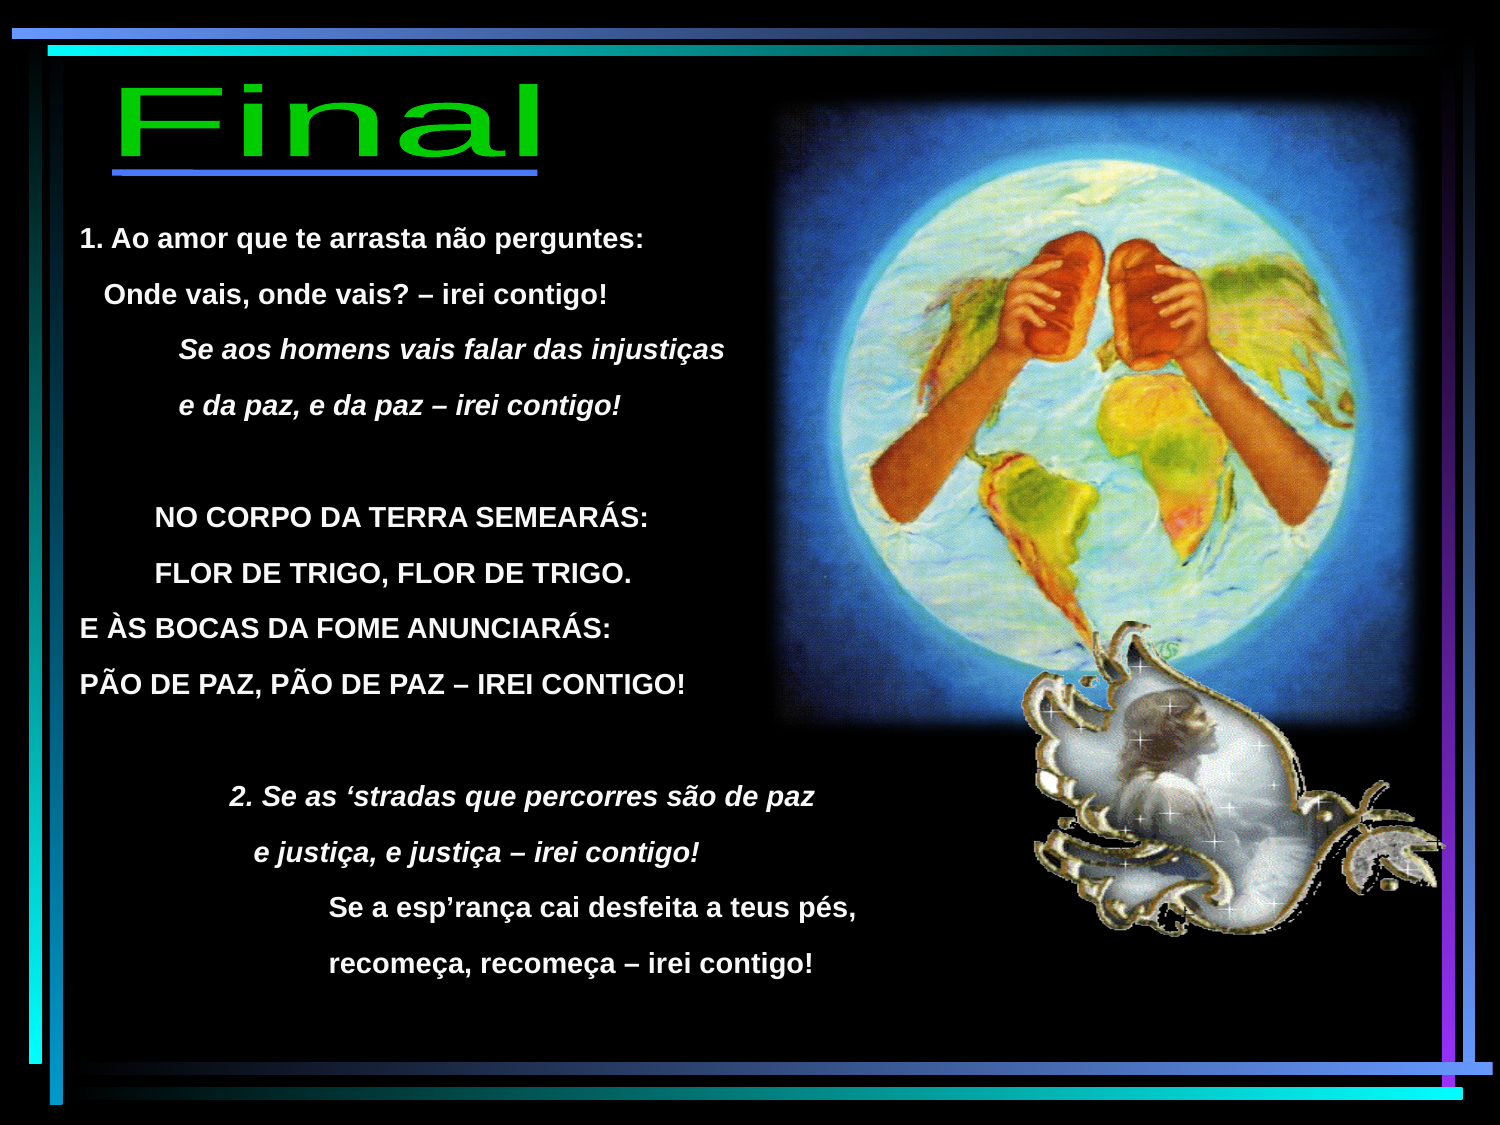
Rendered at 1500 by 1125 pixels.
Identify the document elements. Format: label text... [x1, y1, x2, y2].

text_box 1. Ao amor que te arrasta não perguntes: Onde vais, onde vais? – irei contigo! Se aos homens vais falar das injustiças e da paz, e da paz – irei contigo! NO CORPO DA TERRA SEMEARÁS: FLOR DE TRIGO, FLOR DE TRIGO. E ÀS BOCAS DA FOME ANUNCIARÁS: PÃO DE PAZ, PÃO DE PAZ – IREI CONTIGO! 2. Se as ‘stradas que percorres são de paz e justiça, e justiça – irei contigo! Se a esp’rança cai desfeita a teus pés, recomeça, recomeça – irei contigo! [64, 220, 1306, 1007]
picture [761, 88, 1446, 938]
